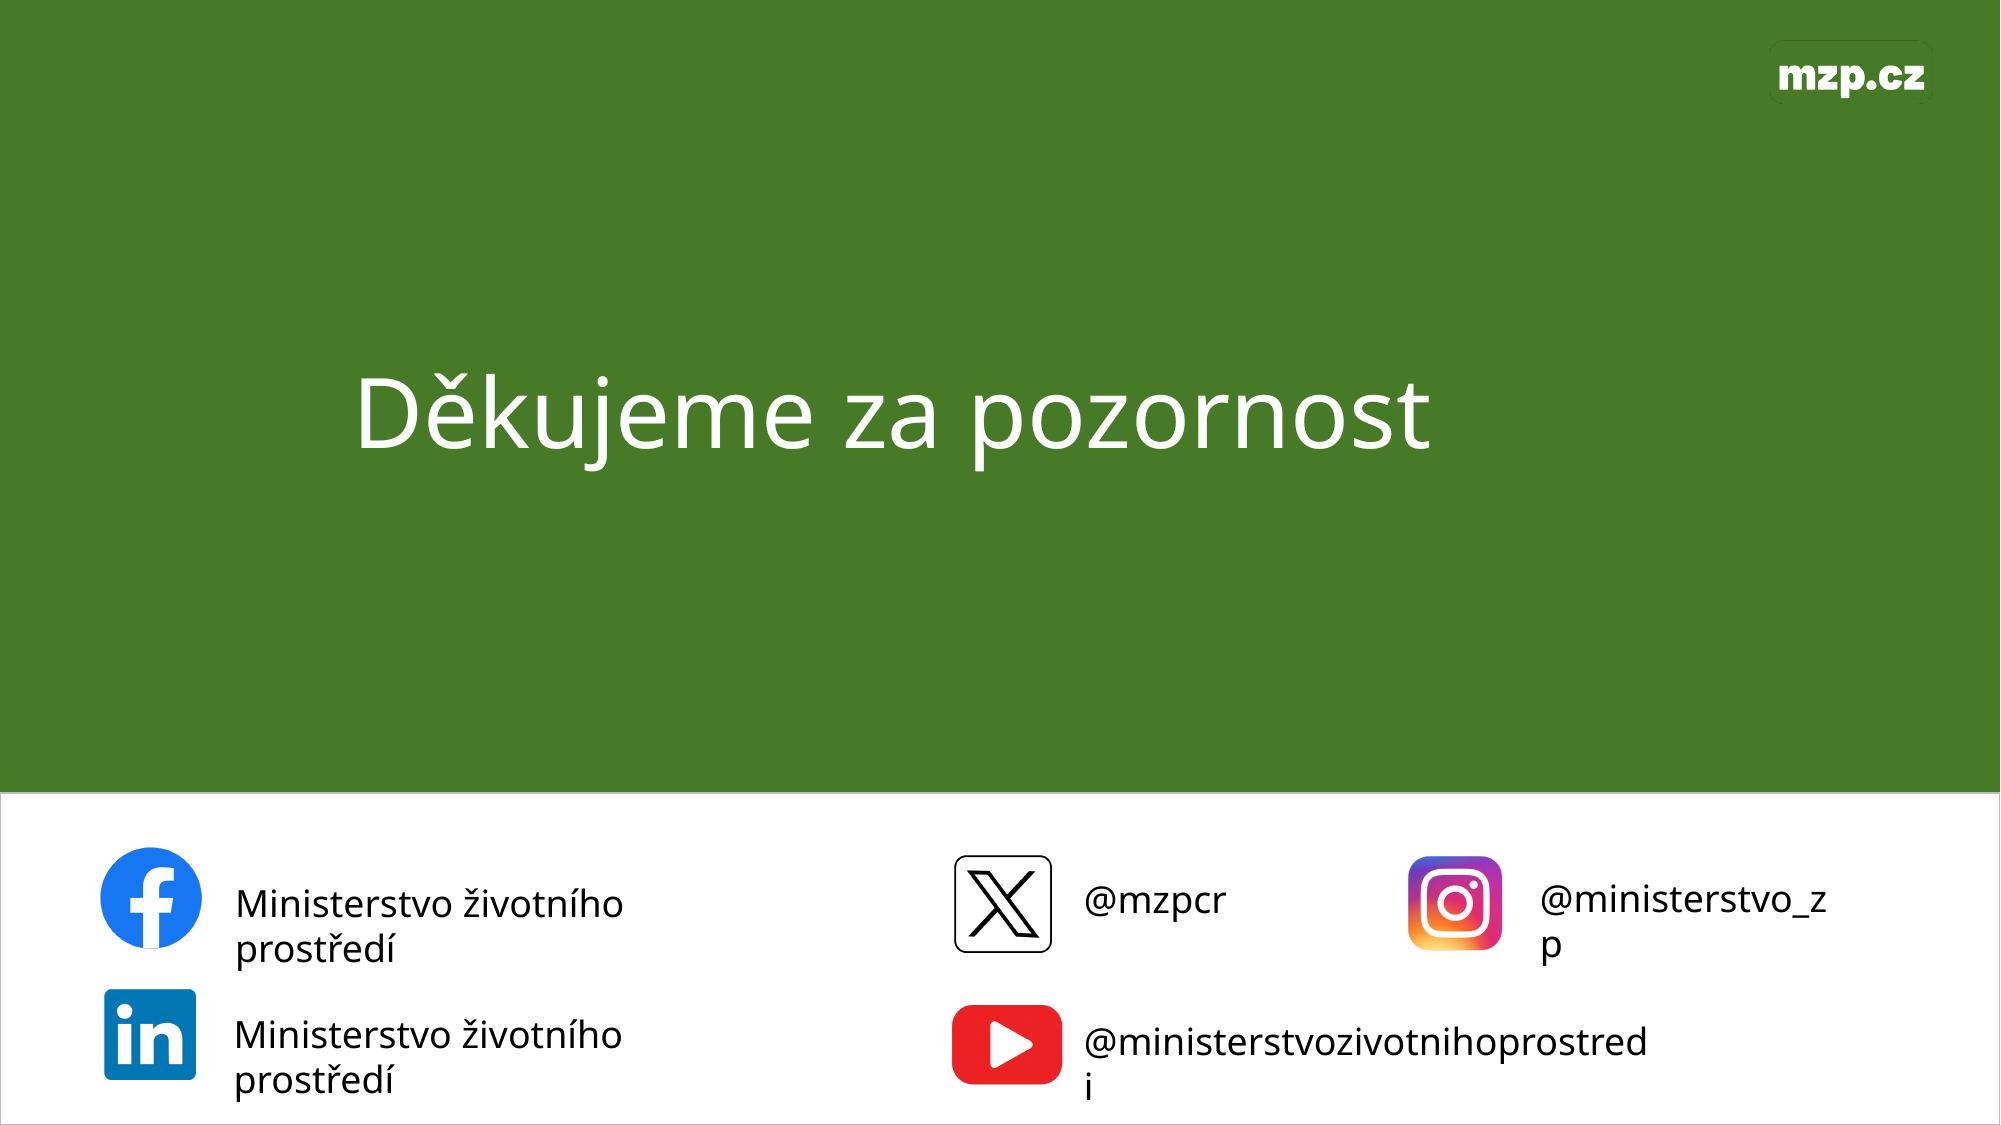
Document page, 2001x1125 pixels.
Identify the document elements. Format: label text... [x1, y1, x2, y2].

list Děkujeme za pozornost [337, 356, 1663, 539]
text_box Ministerstvo životního prostředí [232, 872, 792, 978]
text_box @ministerstvo_zp [1530, 867, 1863, 973]
text_box @ministerstvozivotnihoprostredi [1082, 1010, 1668, 1116]
picture [1738, 0, 1964, 188]
picture [1384, 832, 1526, 974]
picture [936, 837, 1070, 971]
text_box [0, 792, 2000, 1125]
text_box Ministerstvo životního prostředí [223, 1004, 790, 1109]
text_box @mzpcr [1074, 868, 1258, 928]
picture [73, 820, 229, 1105]
picture [936, 974, 1078, 1115]
